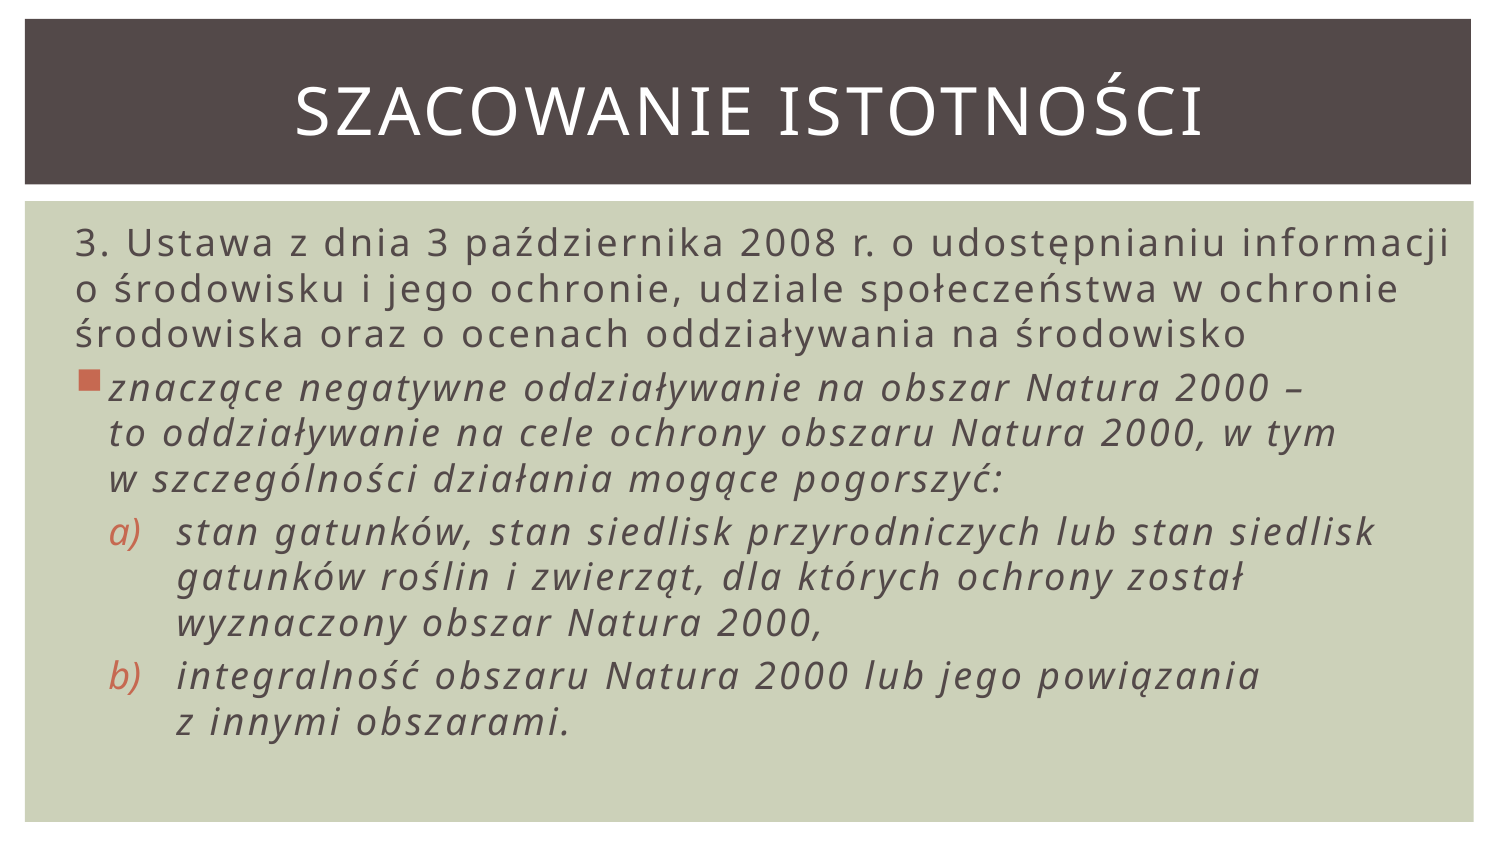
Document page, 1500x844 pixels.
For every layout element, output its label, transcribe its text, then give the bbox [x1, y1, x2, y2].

title Szacowanie istotności [62, 43, 1438, 174]
list 3. Ustawa z dnia 3 października 2008 r. o udostępnianiu informacji o środowisku i jego ochronie, udziale społeczeństwa w ochronie środowiska oraz o ocenach oddziaływania na środowisko znaczące negatywne oddziaływanie na obszar Natura 2000 – to oddziaływanie na cele ochrony obszaru Natura 2000, w tym w szczególności działania mogące pogorszyć: stan gatunków, stan siedlisk przyrodniczych lub stan siedlisk gatunków roślin i zwierząt, dla których ochrony został wyznaczony obszar Natura 2000, integralność obszaru Natura 2000 lub jego powiązania z innymi obszarami. [53, 211, 1471, 788]
